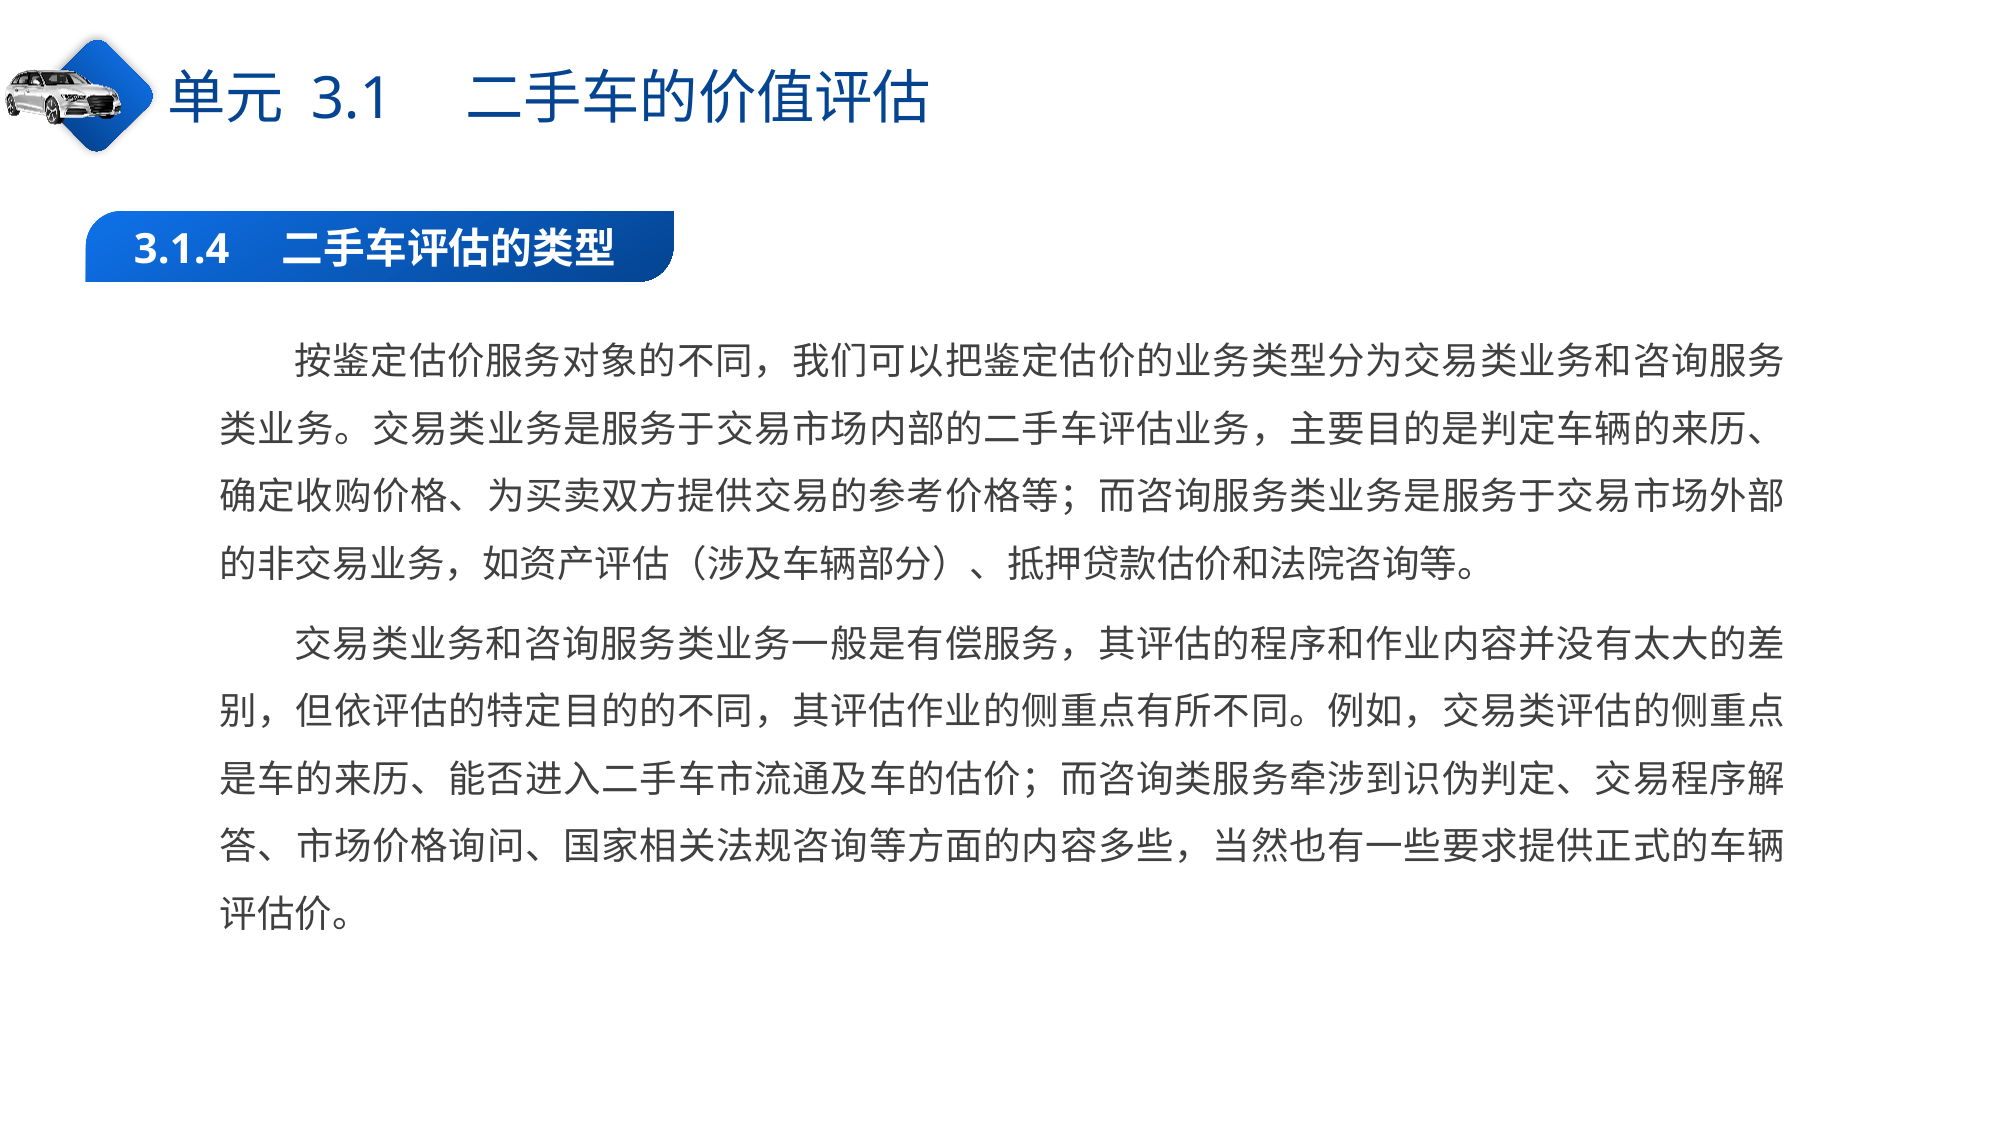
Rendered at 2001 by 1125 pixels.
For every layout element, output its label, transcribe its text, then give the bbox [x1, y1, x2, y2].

text_box 单元 3.1 二手车的价值评估 [152, 52, 946, 138]
picture [0, 31, 125, 157]
text_box 按鉴定估价服务对象的不同，我们可以把鉴定估价的业务类型分为交易类业务和咨询服务类业务。交易类业务是服务于交易市场内部的二手车评估业务，主要目的是判定车辆的来历、确定收购价格、为买卖双方提供交易的参考价格等；而咨询服务类业务是服务于交易市场外部的非交易业务，如资产评估（涉及车辆部分）、抵押贷款估价和法院咨询等。 交易类业务和咨询服务类业务一般是有偿服务，其评估的程序和作业内容并没有太大的差别，但依评估的特定目的的不同，其评估作业的侧重点有所不同。例如，交易类评估的侧重点是车的来历、能否进入二手车市流通及车的估价；而咨询类服务牵涉到识伪判定、交易程序解答、市场价格询问、国家相关法规咨询等方面的内容多些，当然也有一些要求提供正式的车辆评估价。 [204, 307, 1800, 942]
text_box 3.1.4 二手车评估的类型 [84, 209, 675, 283]
